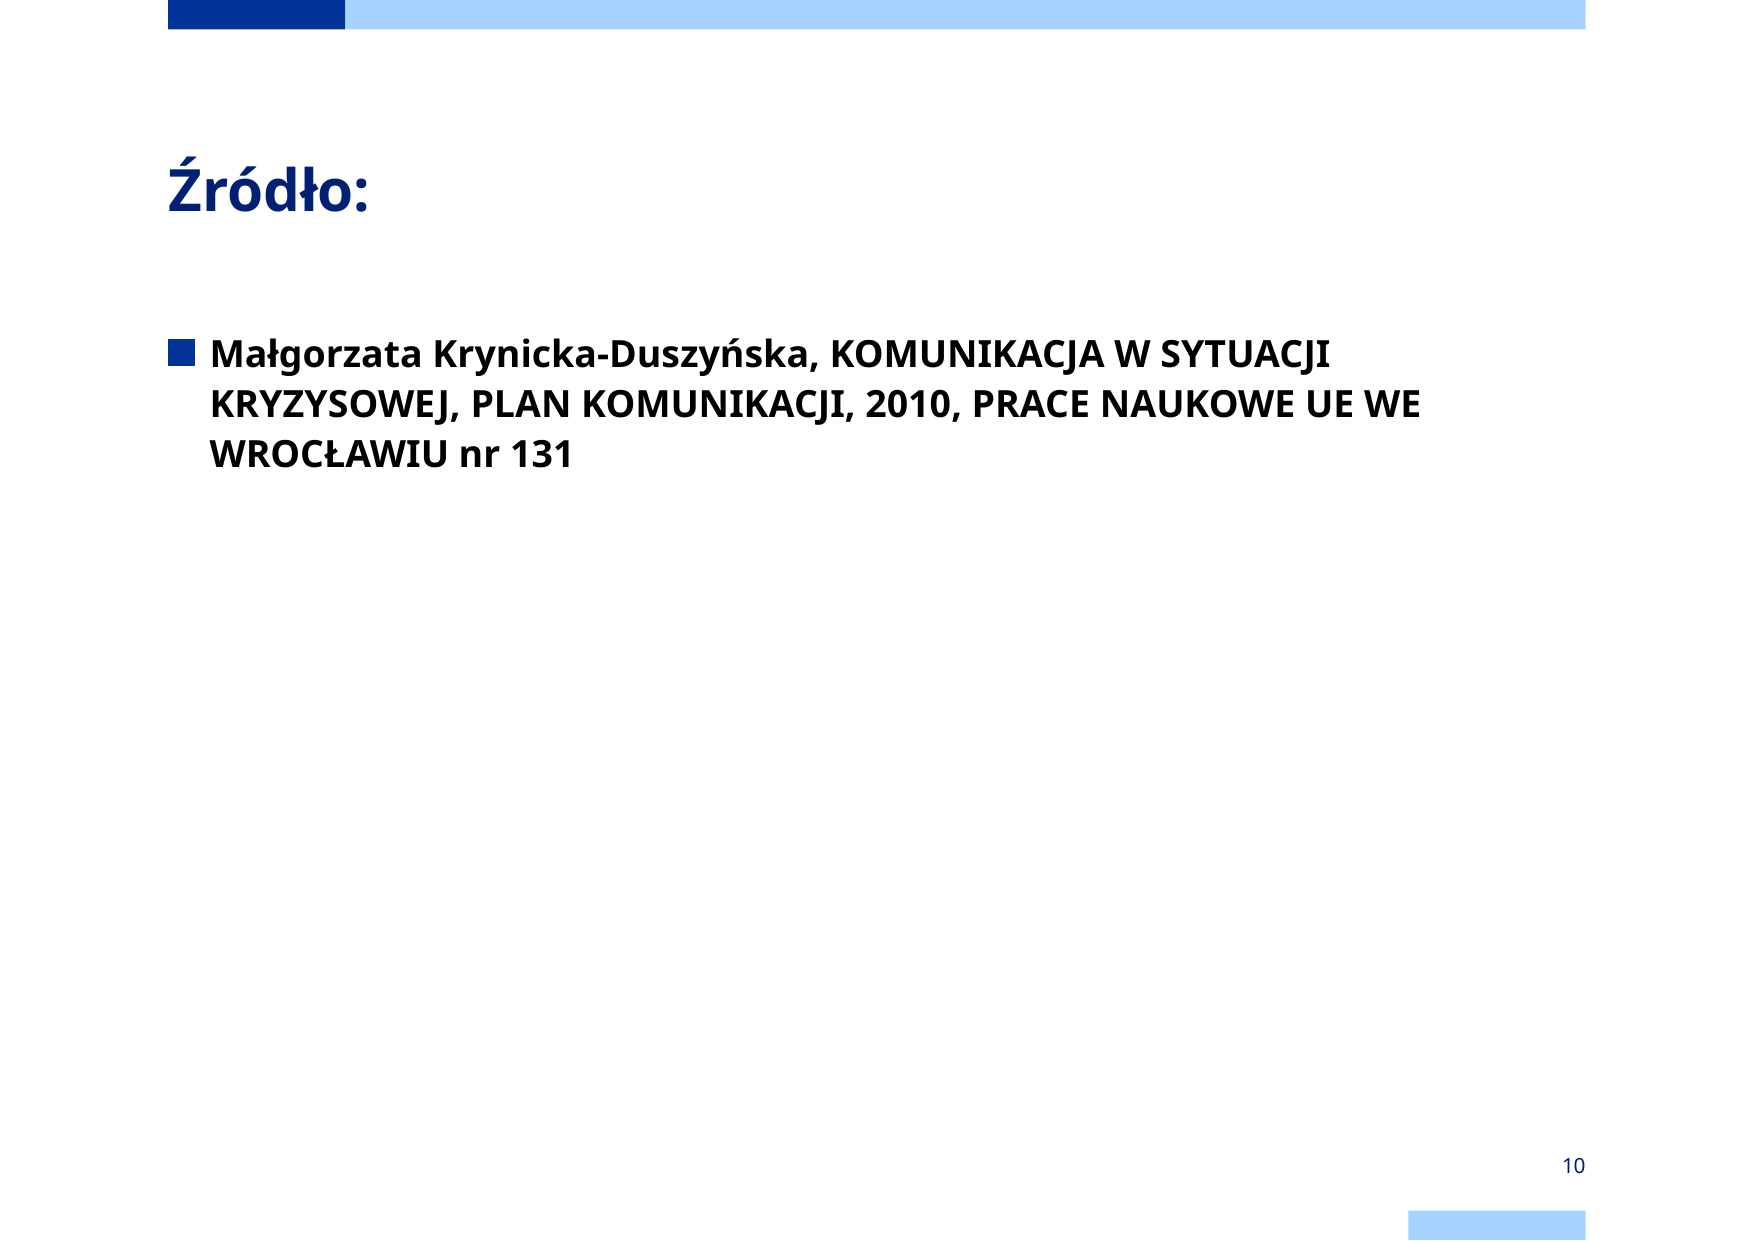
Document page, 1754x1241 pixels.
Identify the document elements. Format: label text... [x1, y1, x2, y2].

slide_number 10 [1408, 1151, 1586, 1182]
picture [168, 339, 195, 366]
list Małgorzata Krynicka-Duszyńska, KOMUNIKACJA W SYTUACJI KRYZYSOWEJ, PLAN KOMUNIKACJI, 2010, PRACE NAUKOWE UE WE WROCŁAWIU nr 131 [168, 324, 1586, 1093]
title Źródło: [168, 147, 1586, 324]
